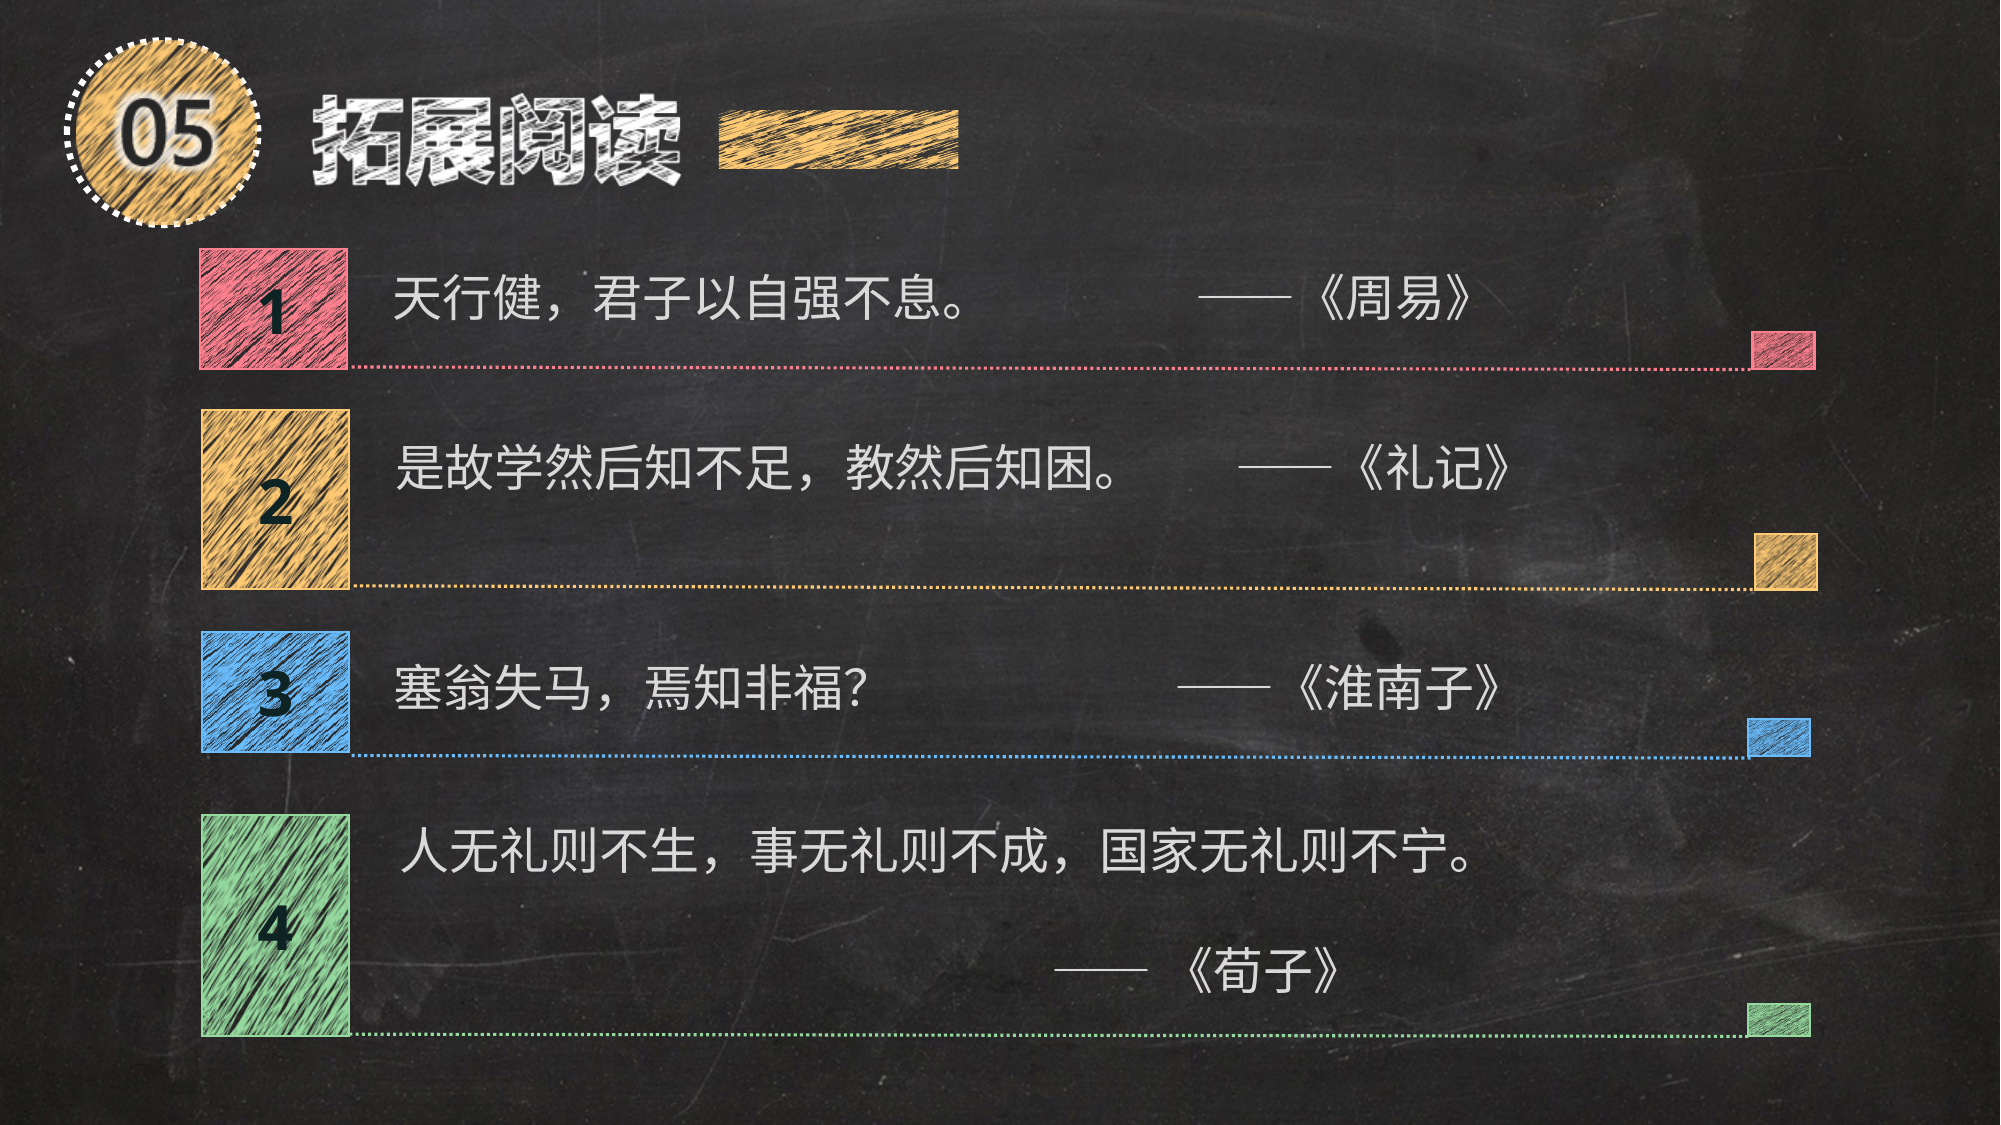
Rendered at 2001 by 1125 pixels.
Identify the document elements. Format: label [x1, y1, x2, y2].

text_box [66, 93, 76, 172]
text_box [202, 631, 1811, 759]
text_box [752, 110, 959, 169]
text_box [200, 248, 1815, 370]
text_box [201, 812, 1811, 1037]
picture [0, 0, 2000, 1125]
text_box [202, 410, 1817, 590]
